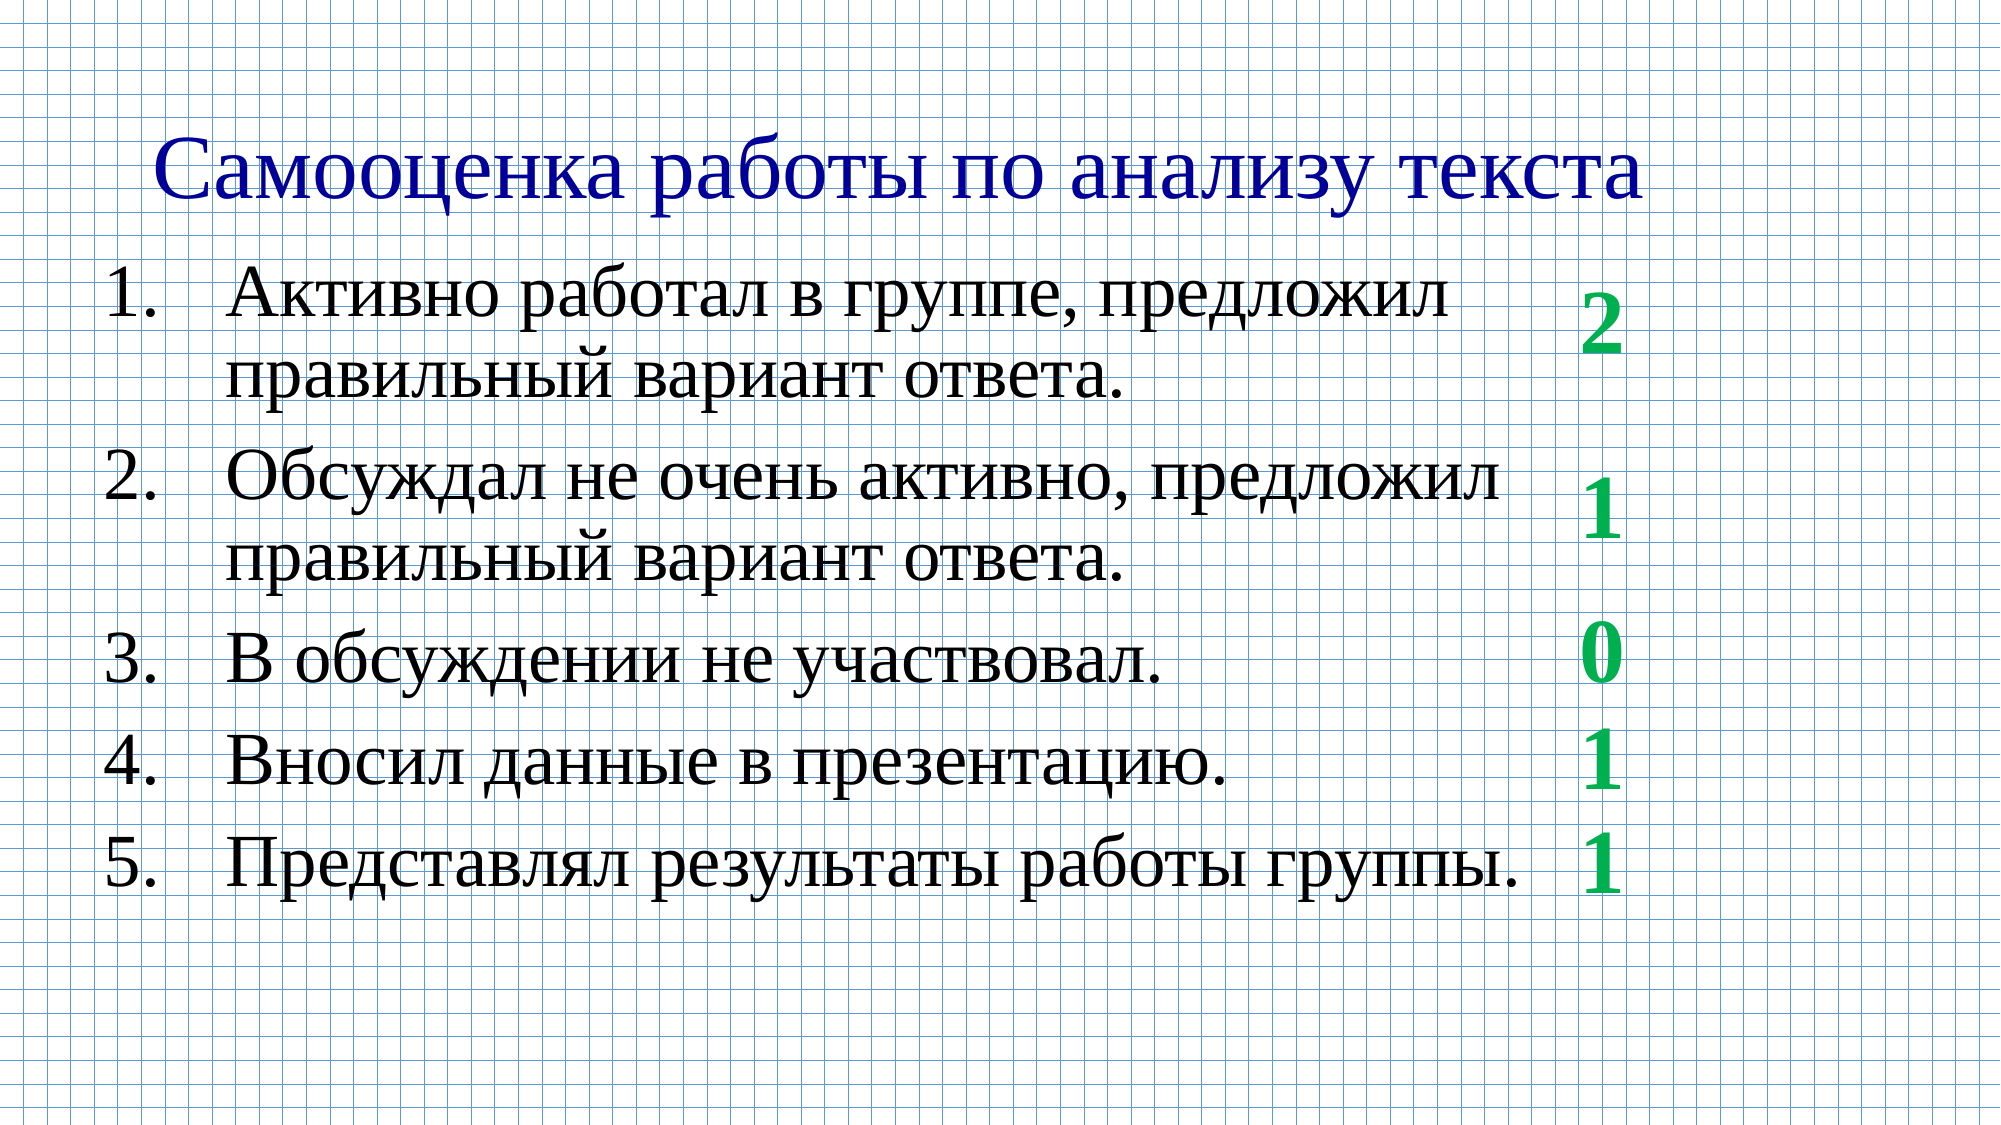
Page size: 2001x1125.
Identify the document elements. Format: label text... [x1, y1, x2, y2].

list Активно работал в группе, предложил правильный вариант ответа. Обсуждал не очень активно, предложил правильный вариант ответа. В обсуждении не участвовал. Вносил данные в презентацию. Представлял результаты работы группы. [88, 244, 1554, 1045]
title Самооценка работы по анализу текста [137, 59, 1863, 278]
text_box 1 [1441, 451, 1764, 586]
text_box 1 [1441, 806, 1764, 941]
text_box 2 [1441, 266, 1764, 401]
text_box 1 [1441, 703, 1764, 806]
text_box 0 [1441, 595, 1764, 703]
